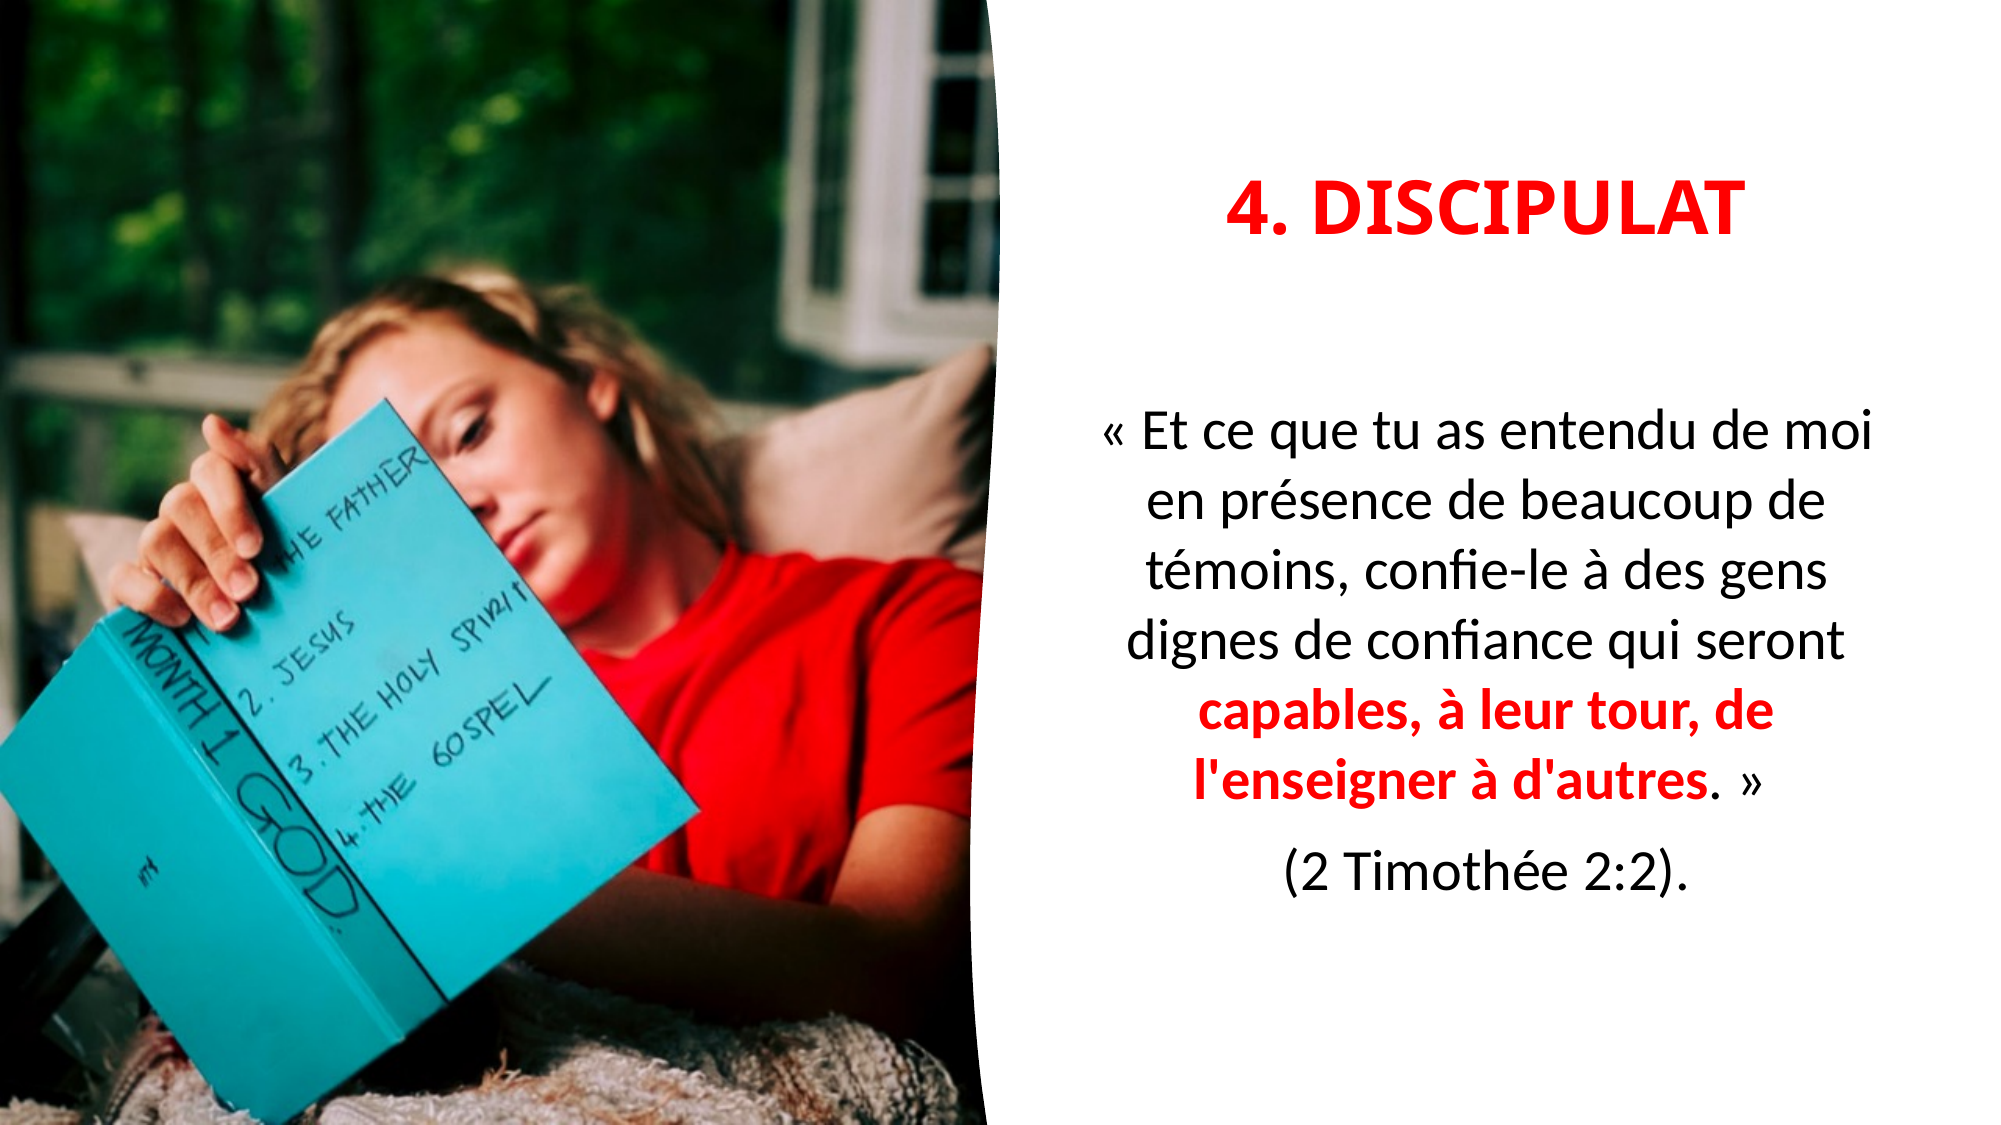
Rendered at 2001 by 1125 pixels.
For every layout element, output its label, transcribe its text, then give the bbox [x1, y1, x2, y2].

title 4. DISCIPULAT [1052, 80, 1921, 348]
list « Et ce que tu as entendu de moi en présence de beaucoup de témoins, confie-le à des gens dignes de confiance qui seront capables, à leur tour, de l'enseigner à d'autres. » (2 Timothée 2:2). [1052, 384, 1921, 1000]
picture [0, 0, 1000, 1125]
